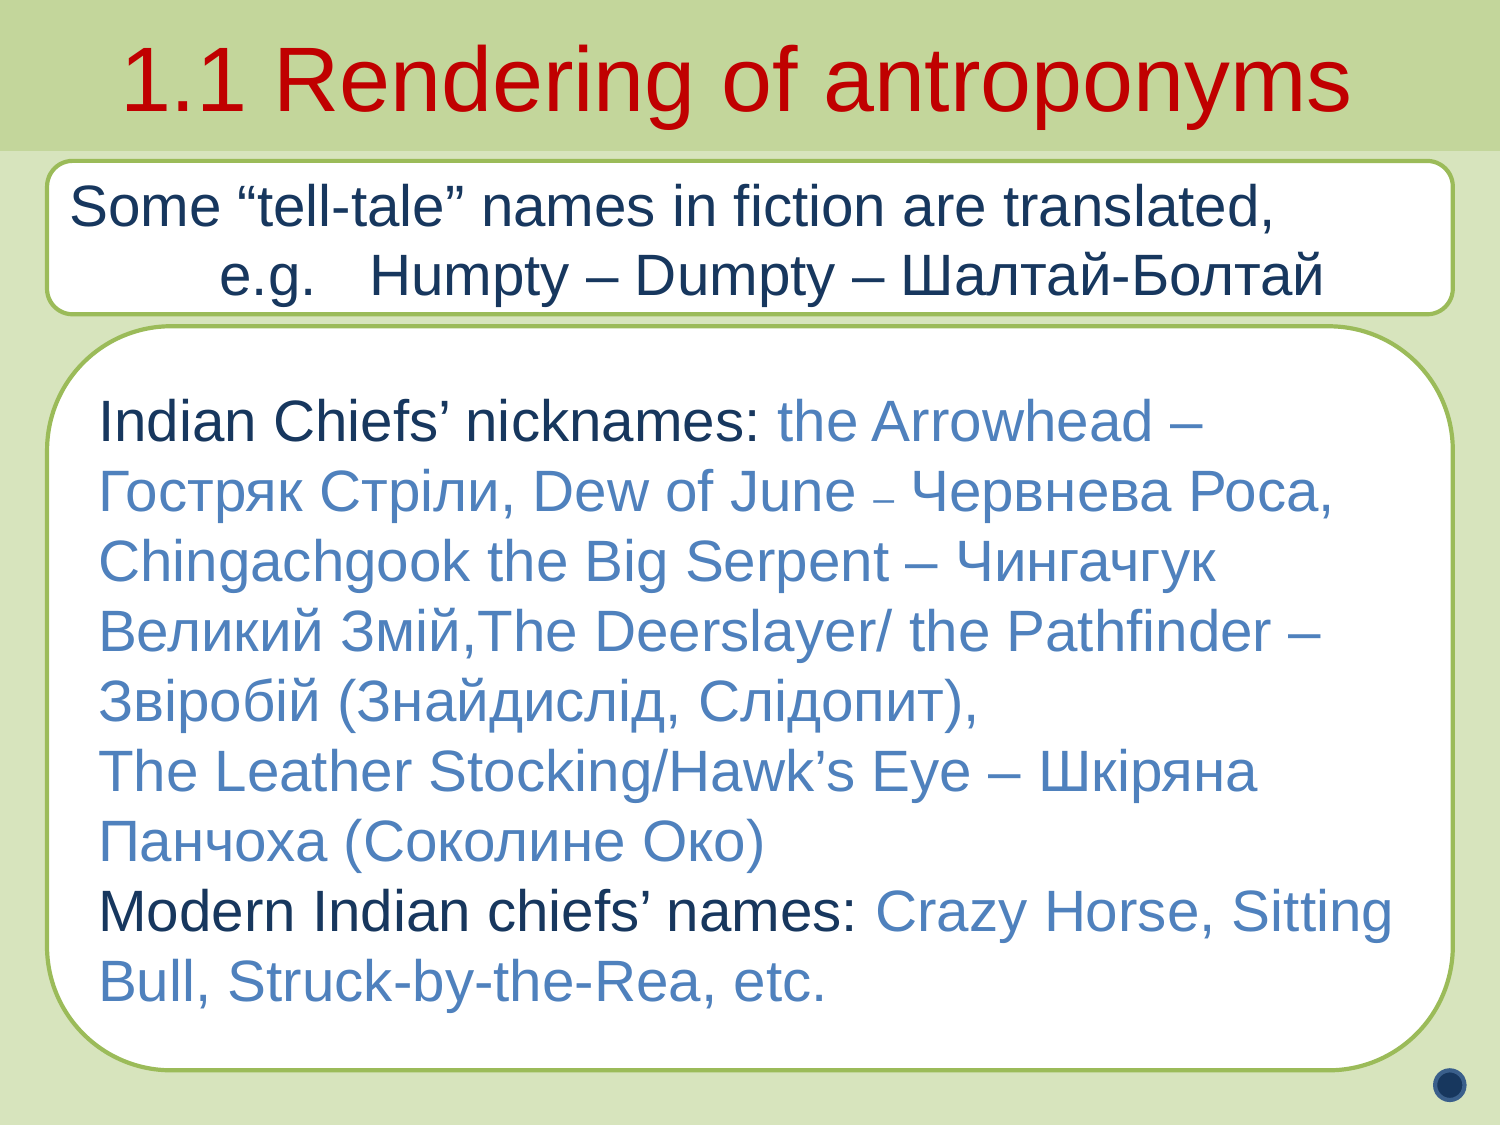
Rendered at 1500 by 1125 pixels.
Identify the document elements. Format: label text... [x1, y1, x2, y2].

text_box [1433, 1068, 1467, 1103]
text_box Some “tell-tale” names in fiction are translated, e.g. Humpty – Dumpty – Шалтай-Болтай [44, 158, 1455, 317]
text_box 1.1 Rendering of antroponyms [0, 0, 1500, 151]
text_box Indian Chiefs’ nicknames: the Arrowhead – Гостряк Стріли, Dew of June – Червнева Роса, Chingachgook the Big Serpent – Чингачгук Великий Змій,The Deerslayer/ the Pathfinder – Звіробій (Знайдислід, Слідопит), The Leather Stocking/Hawk’s Eye – Шкіряна Панчоха (Соколине Око) Modern Indian chiefs’ names: Crazy Horse, Sitting Bull, Struck-by-the-Rea, etc. [44, 324, 1455, 1073]
